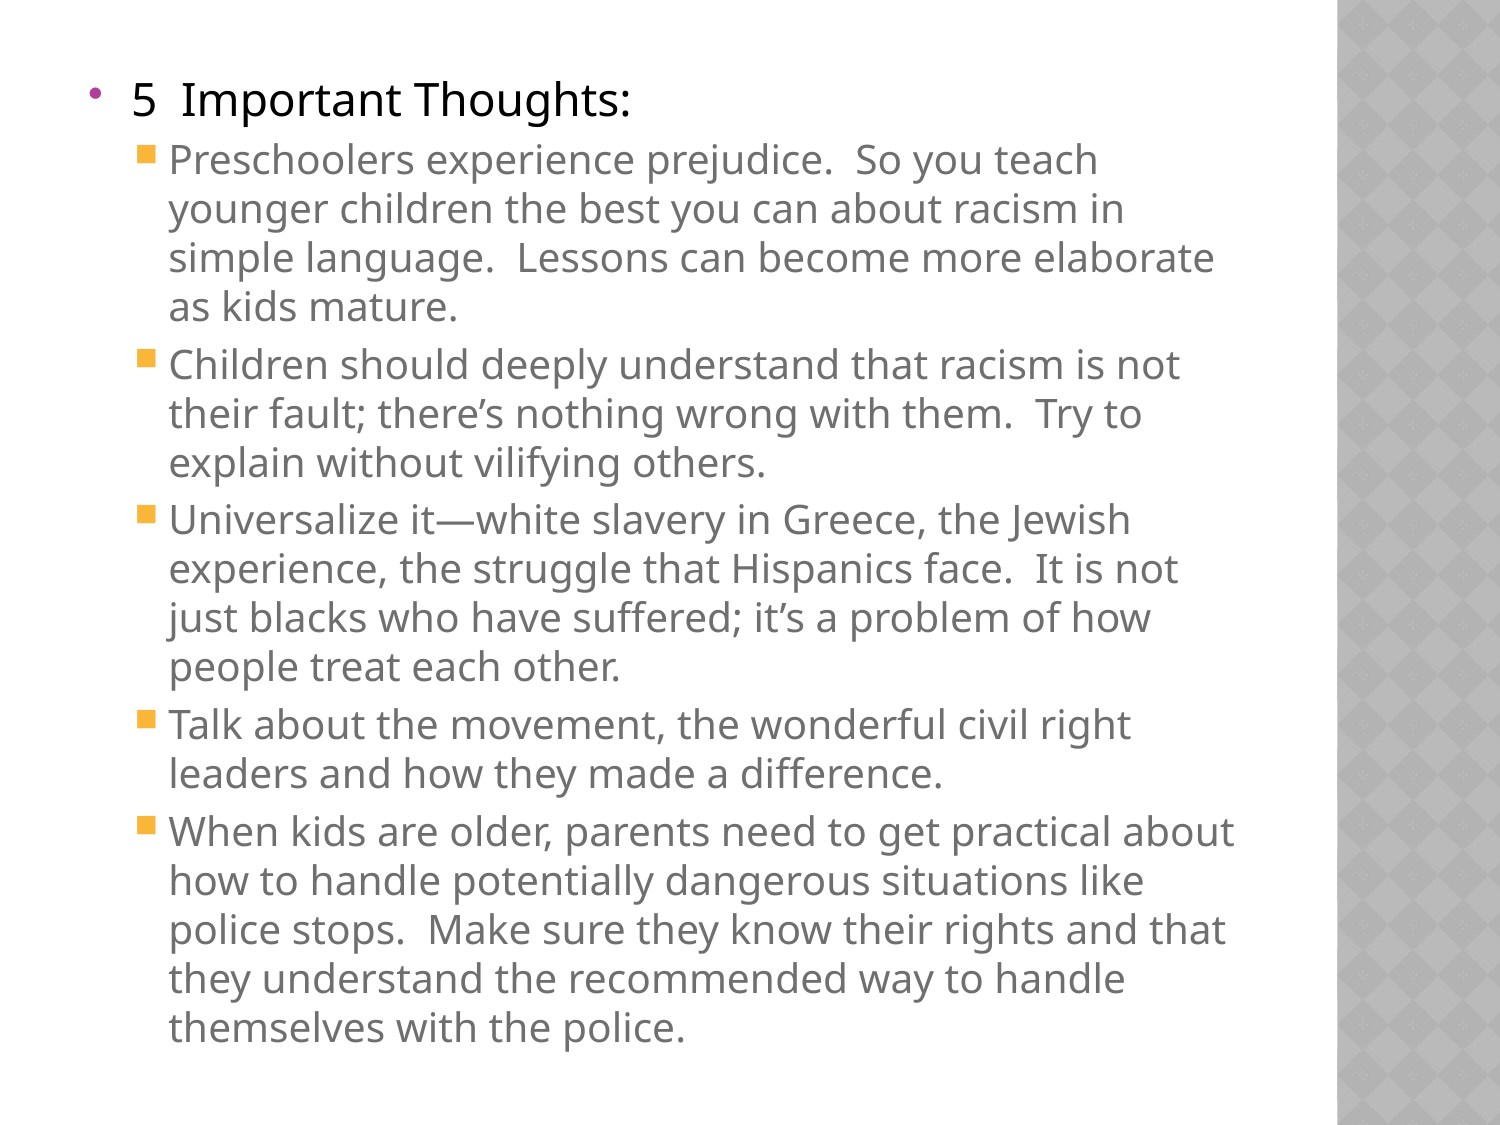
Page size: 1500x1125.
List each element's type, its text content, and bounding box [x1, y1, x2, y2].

list 5 Important Thoughts: Preschoolers experience prejudice. So you teach younger children the best you can about racism in simple language. Lessons can become more elaborate as kids mature. Children should deeply understand that racism is not their fault; there’s nothing wrong with them. Try to explain without vilifying others. Universalize it—white slavery in Greece, the Jewish experience, the struggle that Hispanics face. It is not just blacks who have suffered; it’s a problem of how people treat each other. Talk about the movement, the wonderful civil right leaders and how they made a difference. When kids are older, parents need to get practical about how to handle potentially dangerous situations like police stops. Make sure they know their rights and that they understand the recommended way to handle themselves with the police. [75, 62, 1263, 1059]
